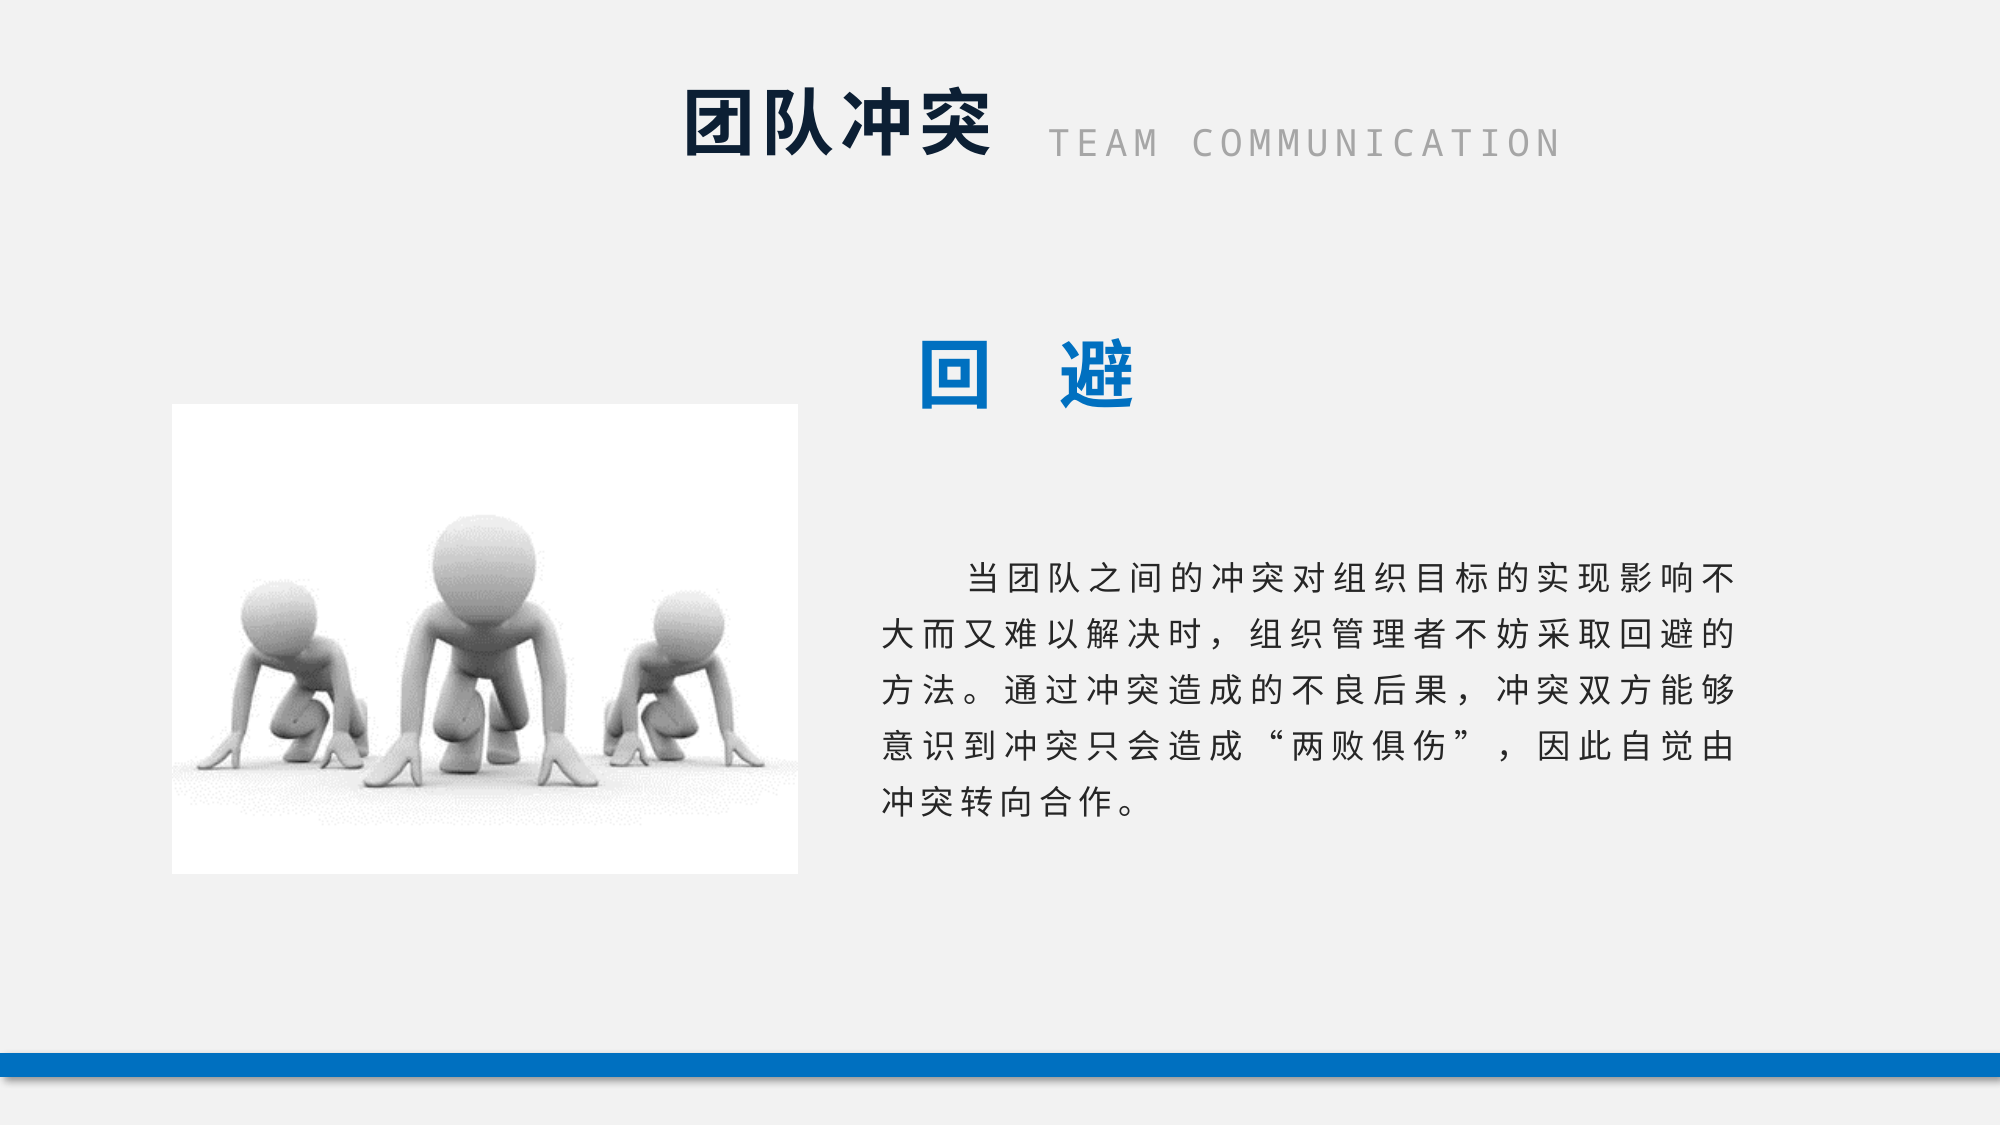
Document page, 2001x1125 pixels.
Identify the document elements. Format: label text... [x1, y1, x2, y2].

picture [172, 404, 798, 874]
text_box 回 避 [866, 320, 1186, 426]
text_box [662, 69, 1595, 173]
text_box [0, 1052, 2000, 1078]
text_box 当团队之间的冲突对组织目标的实现影响不大而又难以解决时，组织管理者不妨采取回避的方法。通过冲突造成的不良后果，冲突双方能够意识到冲突只会造成“两败俱伤”，因此自觉由冲突转向合作。 [866, 534, 1756, 829]
